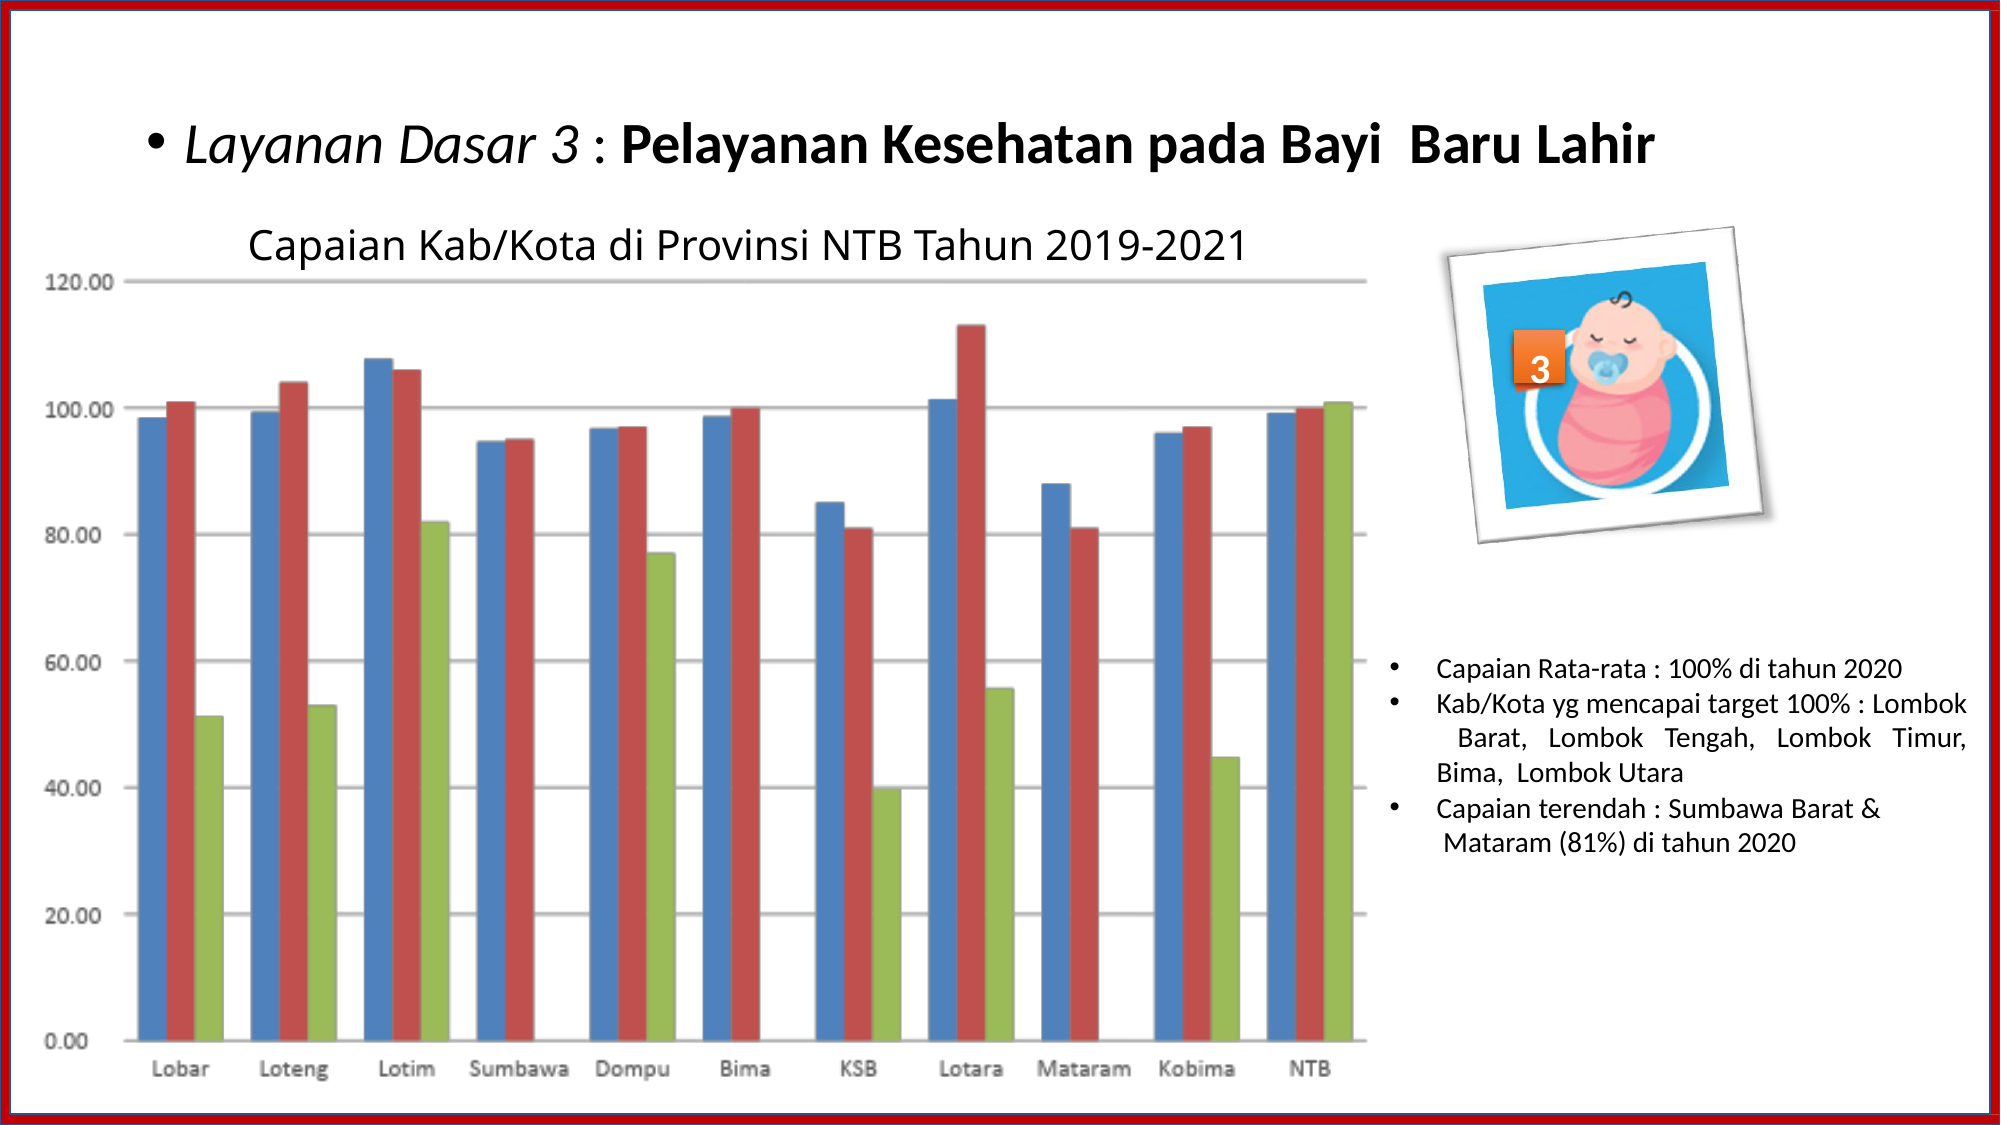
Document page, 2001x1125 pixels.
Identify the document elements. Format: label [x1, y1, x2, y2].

text_box [0, 0, 2000, 1125]
picture [24, 261, 1388, 1102]
